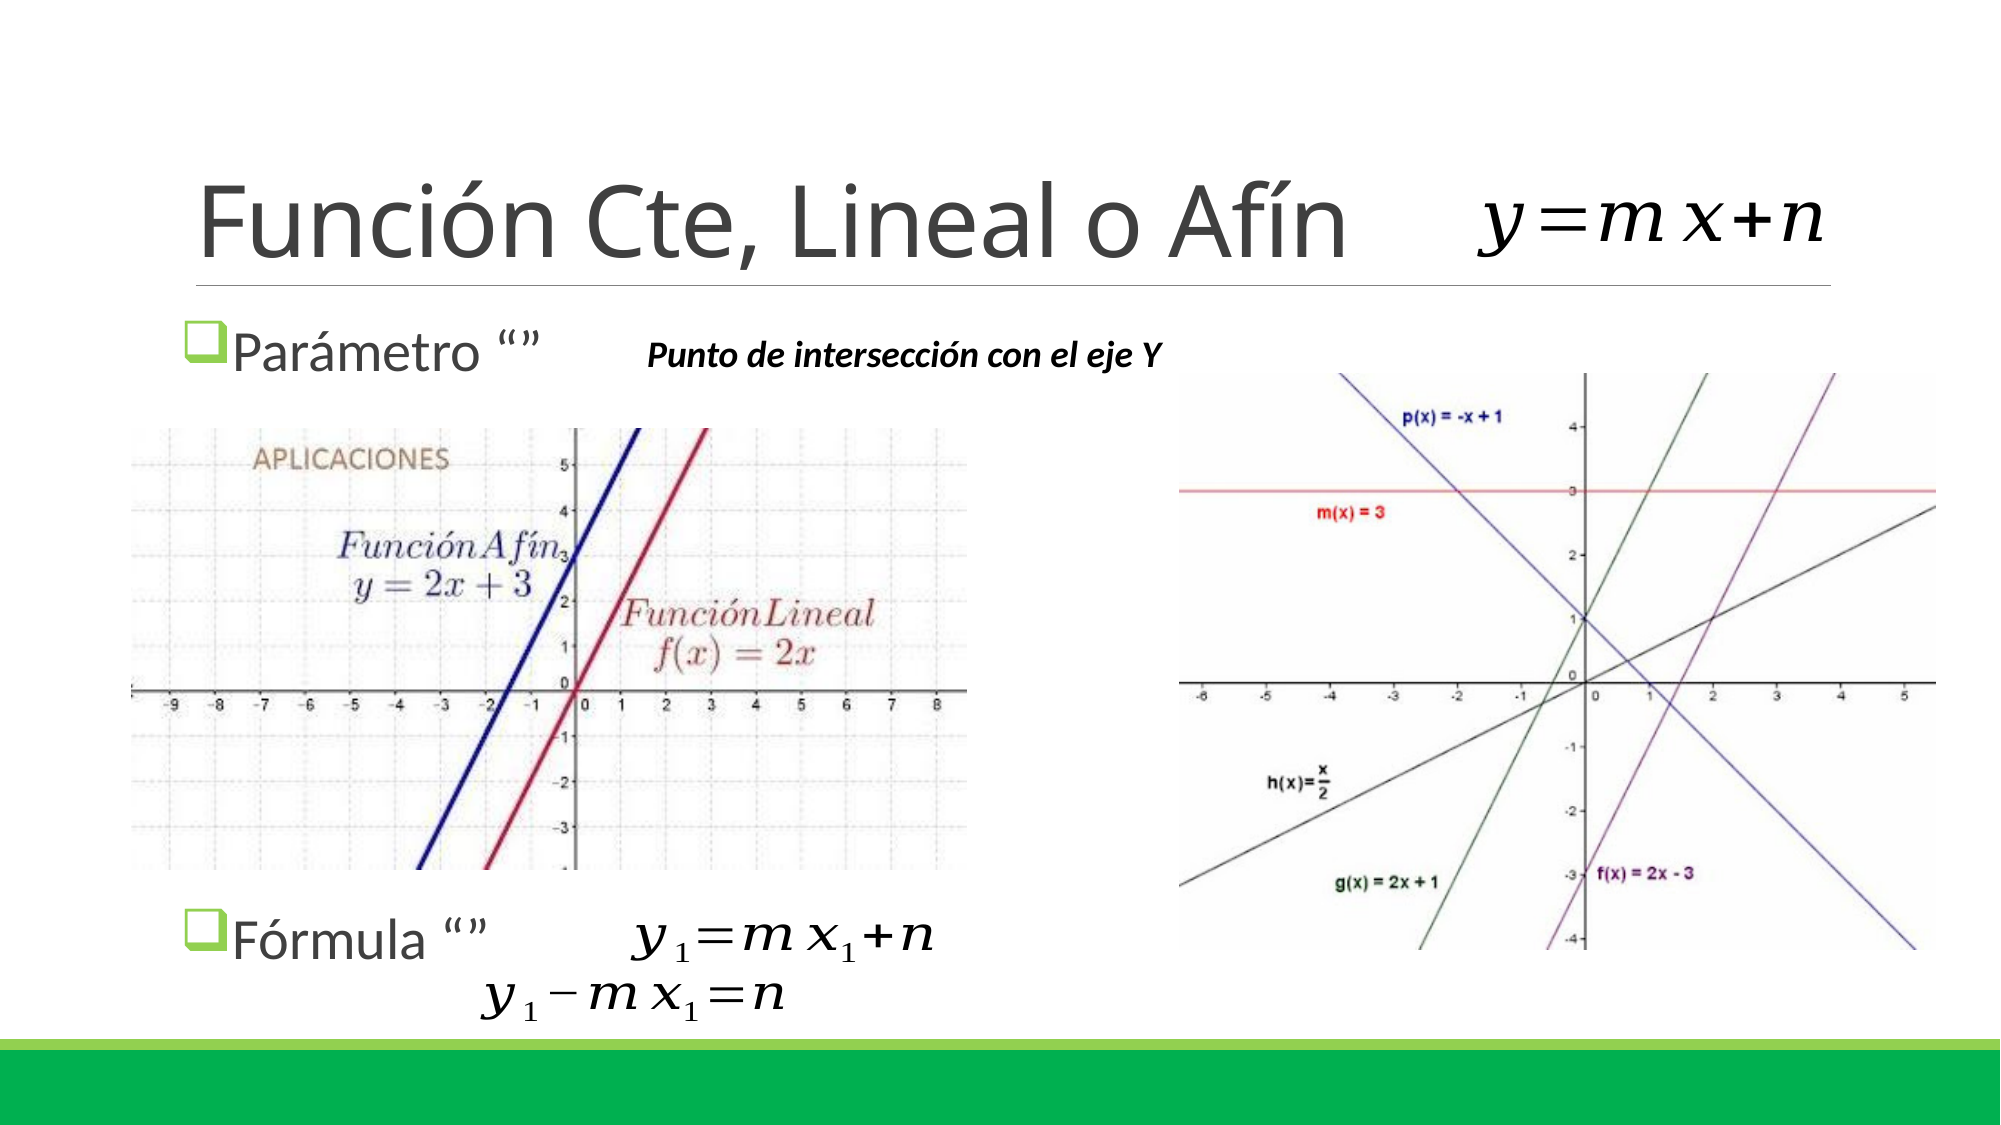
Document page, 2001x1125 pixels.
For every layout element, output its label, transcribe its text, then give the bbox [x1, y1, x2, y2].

title Función Cte, Lineal o Afín [180, 47, 1830, 285]
text_box Punto de intersección con el eje Y [632, 322, 1177, 383]
picture [1179, 373, 1937, 951]
picture [130, 428, 967, 871]
